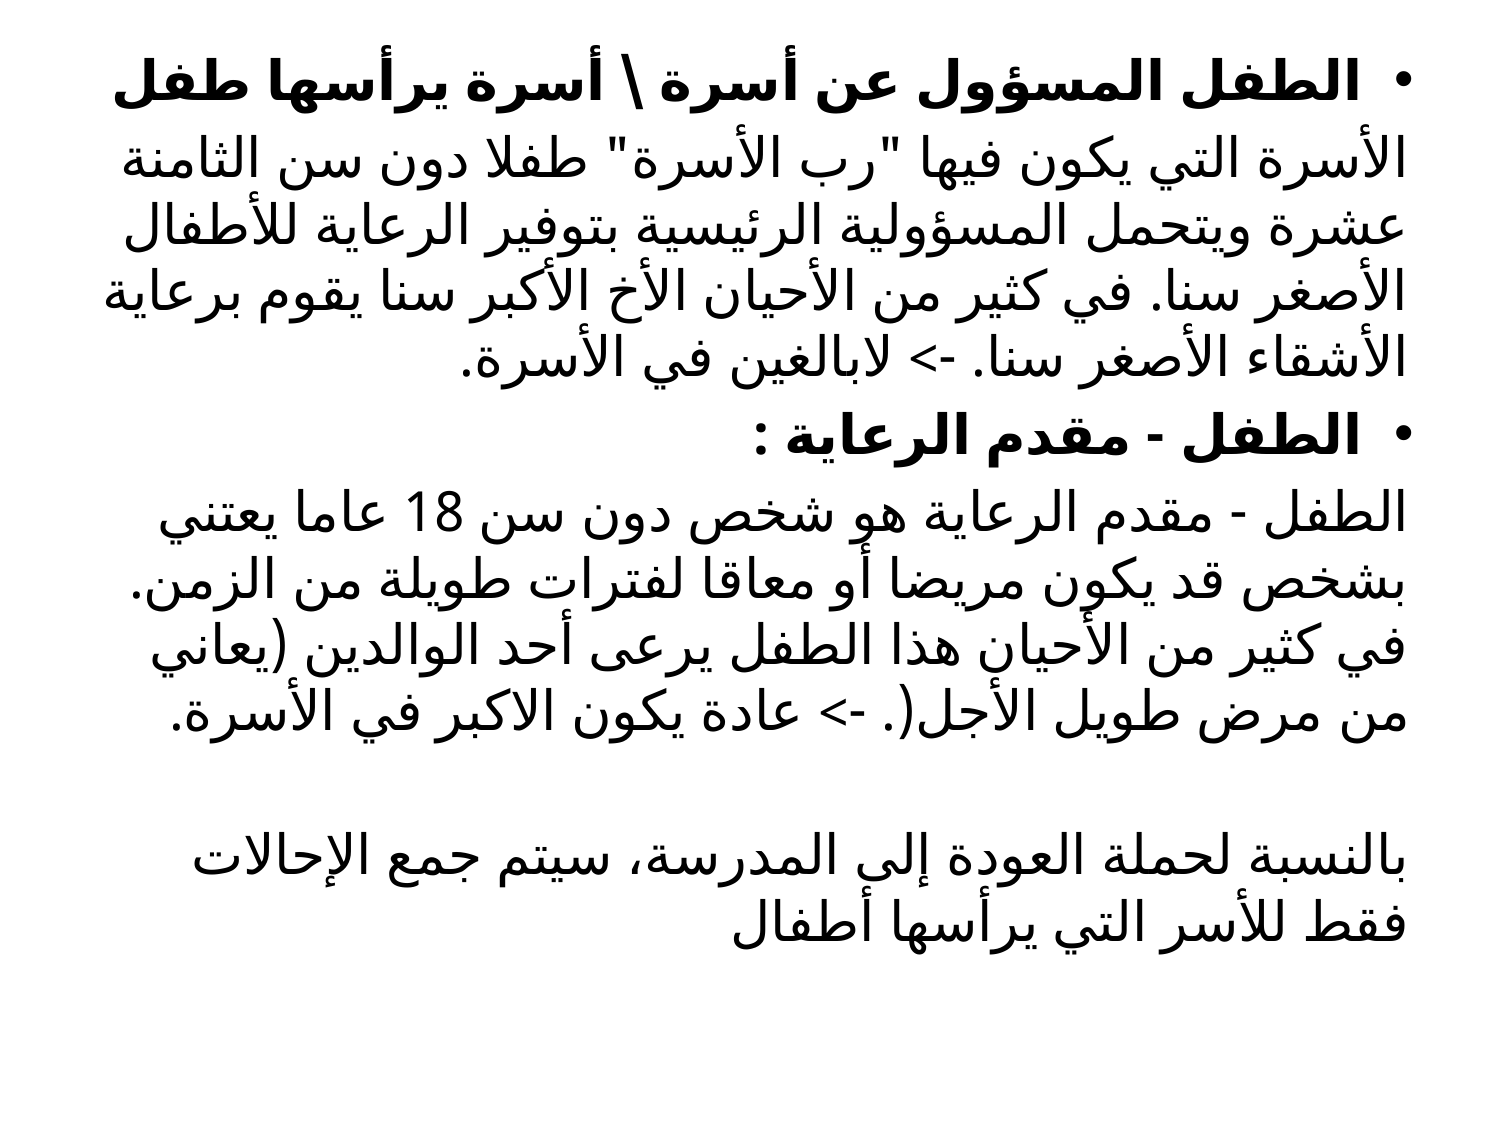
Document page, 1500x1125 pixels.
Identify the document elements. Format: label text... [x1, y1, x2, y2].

list الطفل المسؤول عن أسرة \ أسرة يرأسها طفل الأسرة التي يكون فيها "رب الأسرة" طفلا دون سن الثامنة عشرة ويتحمل المسؤولية الرئيسية بتوفير الرعاية للأطفال الأصغر سنا. في كثير من الأحيان الأخ الأكبر سنا يقوم برعاية الأشقاء الأصغر سنا. -> لابالغين في الأسرة. الطفل - مقدم الرعاية : الطفل - مقدم الرعاية هو شخص دون سن 18 عاما يعتني بشخص قد يكون مريضا أو معاقا لفترات طويلة من الزمن. في كثير من الأحيان هذا الطفل يرعى أحد الوالدين (يعاني من مرض طويل الأجل(. -> عادة يكون الاكبر في الأسرة. بالنسبة لحملة العودة إلى المدرسة، سيتم جمع الإحالات فقط للأسر التي يرأسها أطفال [75, 37, 1425, 1100]
